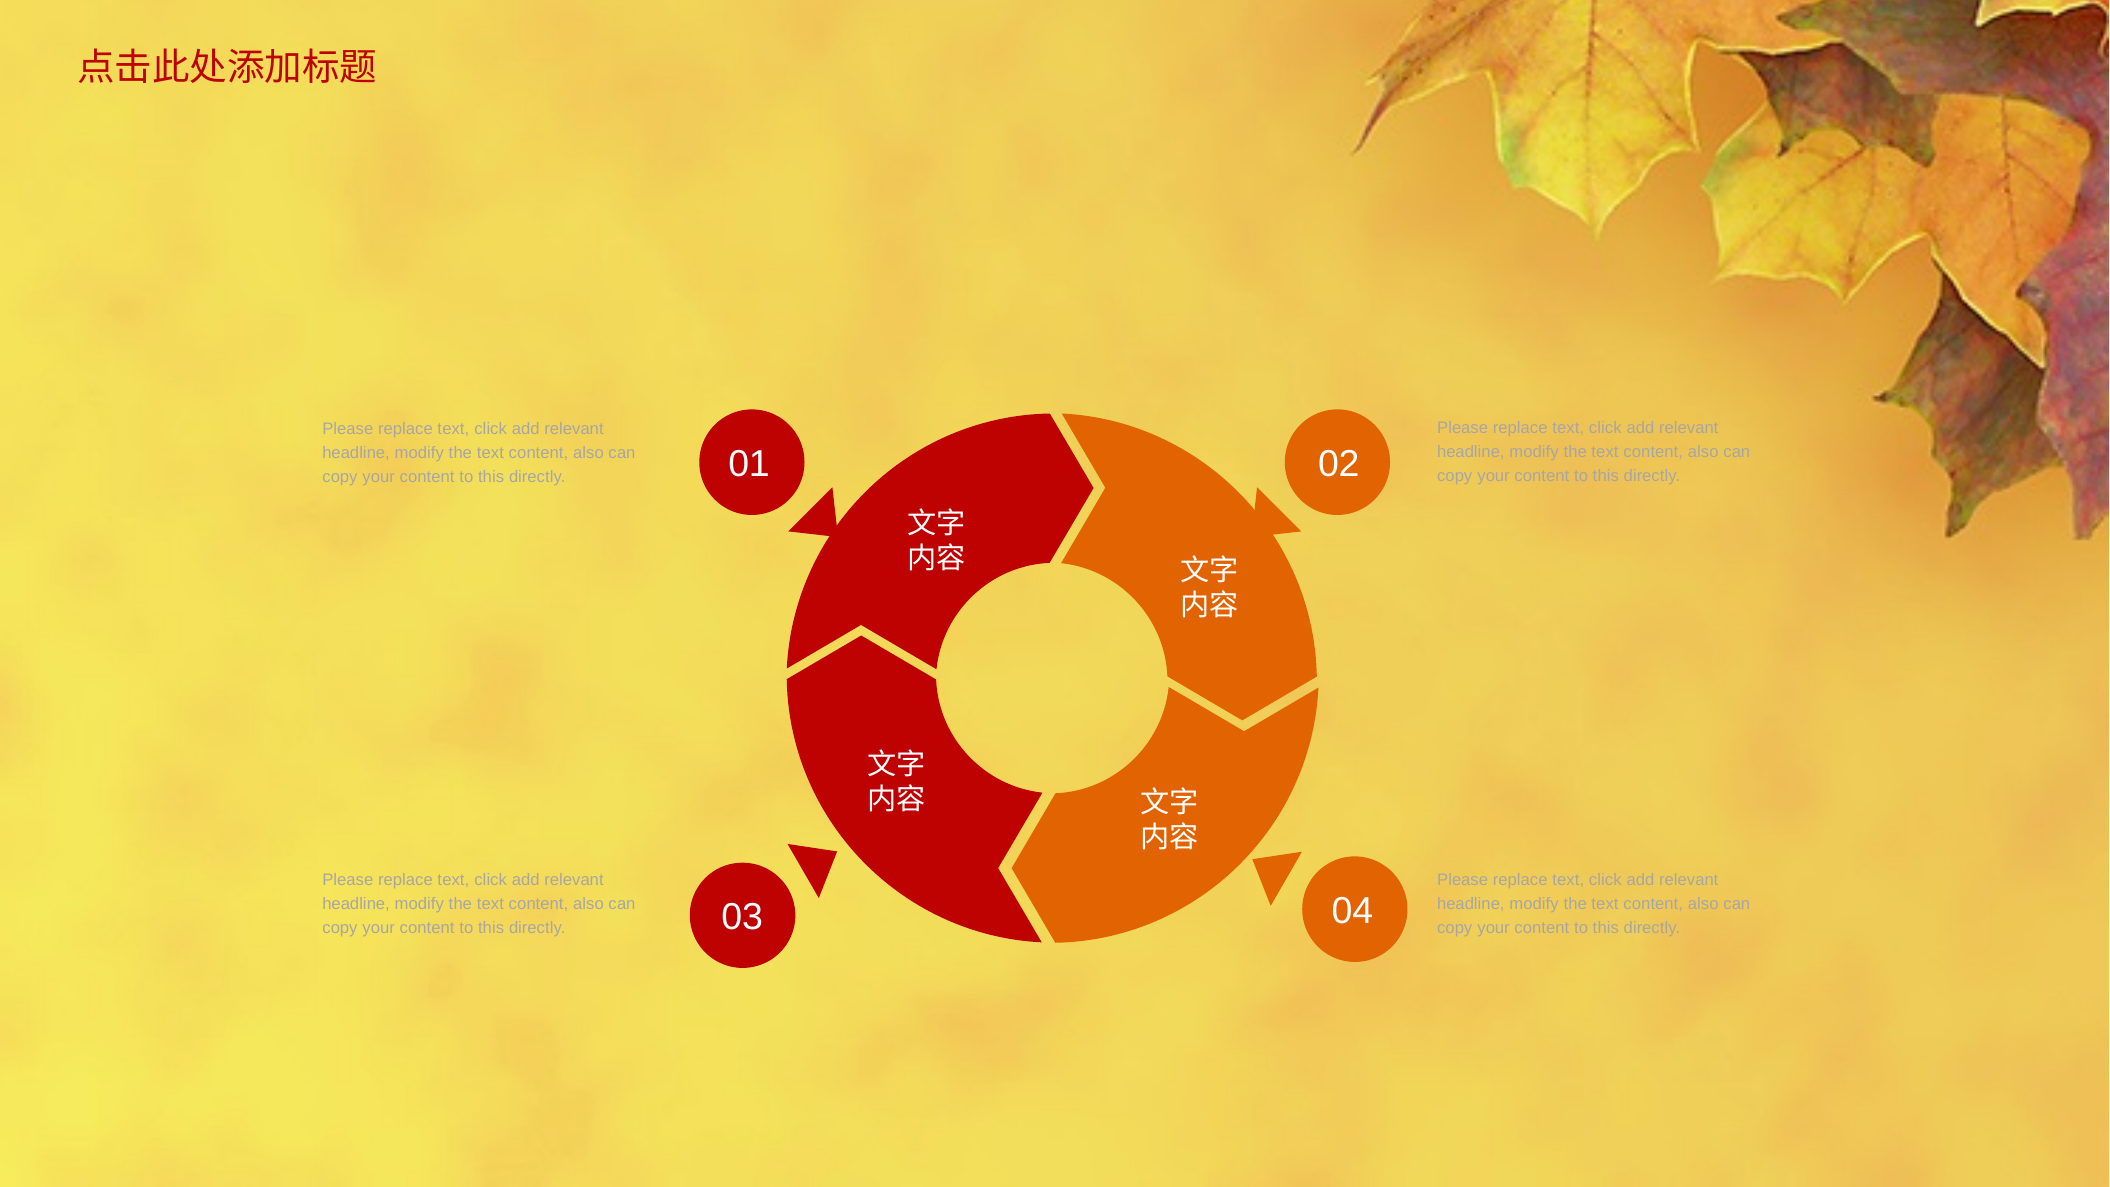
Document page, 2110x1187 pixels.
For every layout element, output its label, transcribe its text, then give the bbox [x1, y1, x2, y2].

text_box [1248, 835, 1405, 969]
text_box [786, 413, 1094, 670]
text_box 文字内容 [1167, 530, 1252, 643]
text_box 文字内容 [1127, 762, 1212, 875]
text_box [1234, 409, 1391, 543]
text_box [684, 827, 841, 961]
text_box Please replace text, click add relevant headline, modify the text content, also can copy your content to this directly. [322, 865, 660, 937]
text_box Please replace text, click add relevant headline, modify the text content, also can copy your content to this directly. [322, 414, 660, 486]
picture [0, 0, 2110, 1187]
text_box [1011, 686, 1319, 943]
text_box 文字内容 [855, 724, 939, 836]
text_box Please replace text, click add relevant headline, modify the text content, also can copy your content to this directly. [1437, 865, 1782, 937]
text_box Please replace text, click add relevant headline, modify the text content, also can copy your content to this directly. [1437, 413, 1782, 485]
text_box [1061, 413, 1317, 721]
text_box [786, 635, 1043, 943]
text_box 文字内容 [895, 483, 979, 595]
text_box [699, 409, 856, 543]
text_box 点击此处添加标题 [62, 35, 417, 94]
